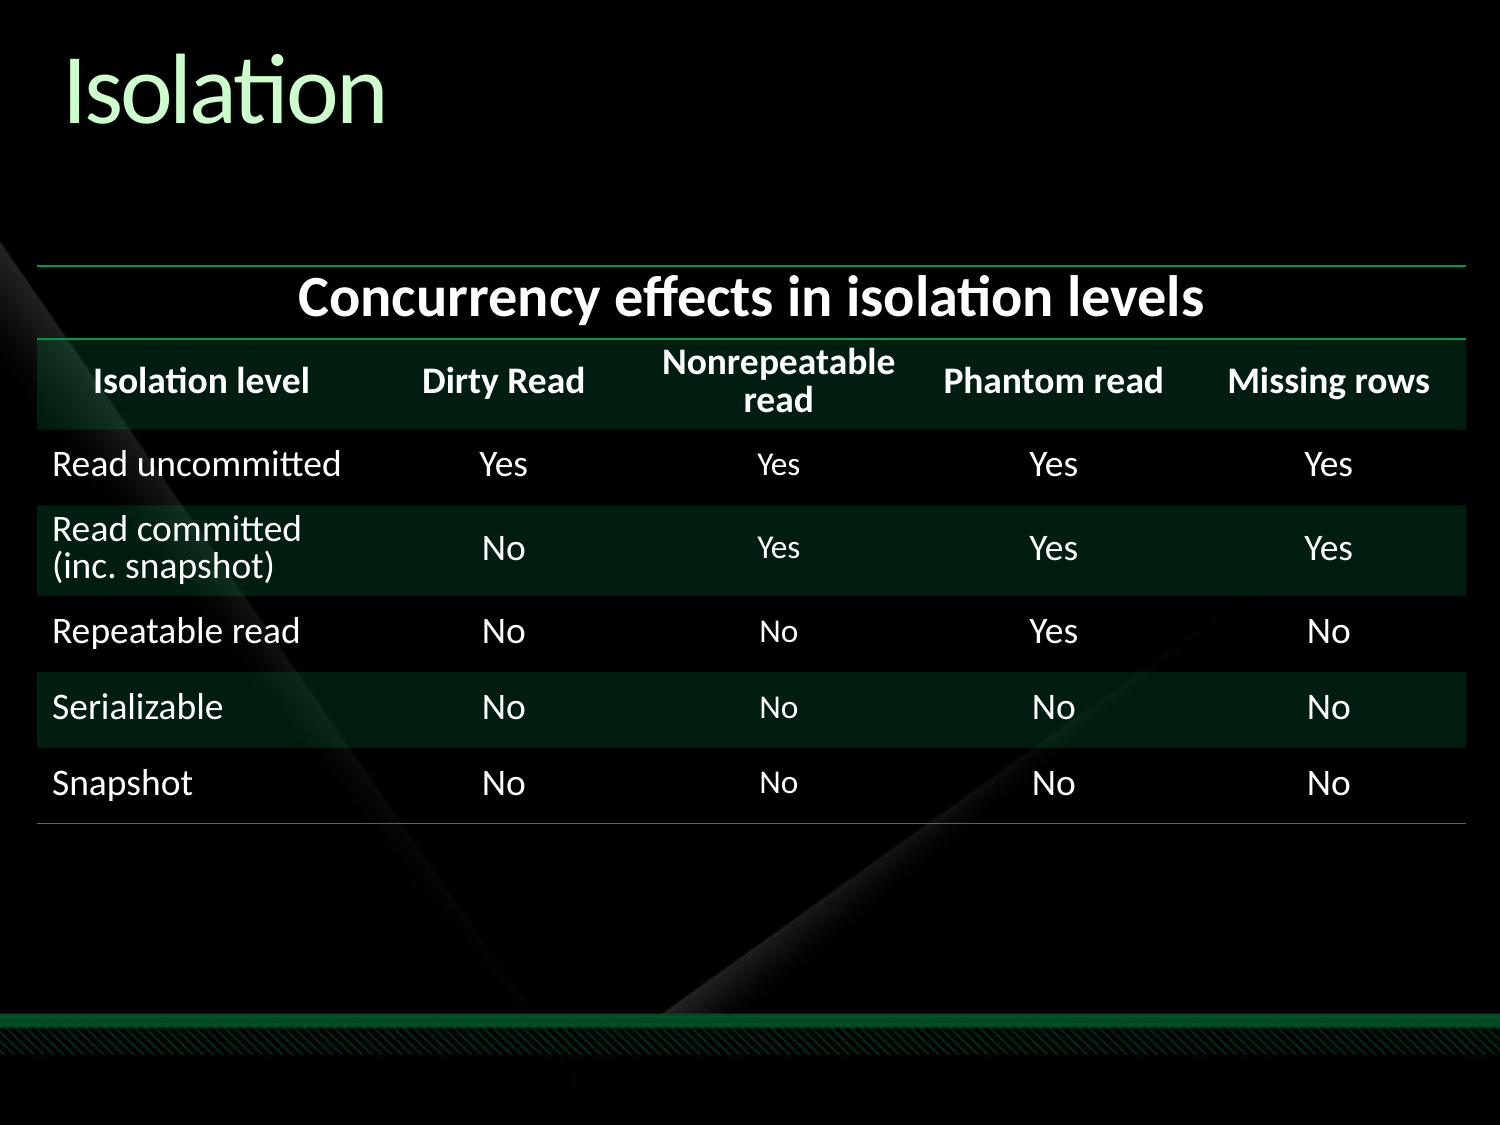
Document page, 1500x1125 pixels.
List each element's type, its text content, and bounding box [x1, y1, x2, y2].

table_cell No [641, 596, 916, 672]
table_cell No [366, 505, 641, 596]
table_cell Read uncommitted [37, 430, 366, 505]
table_cell Missing rows [1191, 340, 1466, 430]
table_cell No [366, 596, 641, 672]
table_cell No [641, 748, 916, 823]
table_cell No [916, 672, 1191, 748]
table_cell No [1191, 596, 1466, 672]
table_cell Yes [916, 596, 1191, 672]
table_cell Snapshot [37, 748, 366, 823]
table_cell Yes [641, 505, 916, 596]
table_cell Yes [916, 430, 1191, 505]
table_cell No [1191, 672, 1466, 748]
table_cell Isolation level [37, 340, 366, 430]
table_header Concurrency effects in isolation levels [37, 267, 1466, 338]
title Isolation [62, 37, 1438, 147]
table_cell Yes [1191, 505, 1466, 596]
table_cell Serializable [37, 672, 366, 748]
table_cell Yes [1191, 430, 1466, 505]
table_cell Read committed (inc. snapshot) [37, 505, 366, 596]
table_cell No [916, 748, 1191, 823]
table_cell No [366, 748, 641, 823]
table_cell Yes [366, 430, 641, 505]
table_cell Nonrepeatable read [641, 340, 916, 430]
table_cell Yes [641, 430, 916, 505]
table_cell Phantom read [916, 340, 1191, 430]
picture [0, 0, 1500, 1125]
table_cell Repeatable read [37, 596, 366, 672]
table_cell No [1191, 748, 1466, 823]
table_cell No [366, 672, 641, 748]
table_cell Yes [916, 505, 1191, 596]
table_cell No [641, 672, 916, 748]
table_cell Dirty Read [366, 340, 641, 430]
